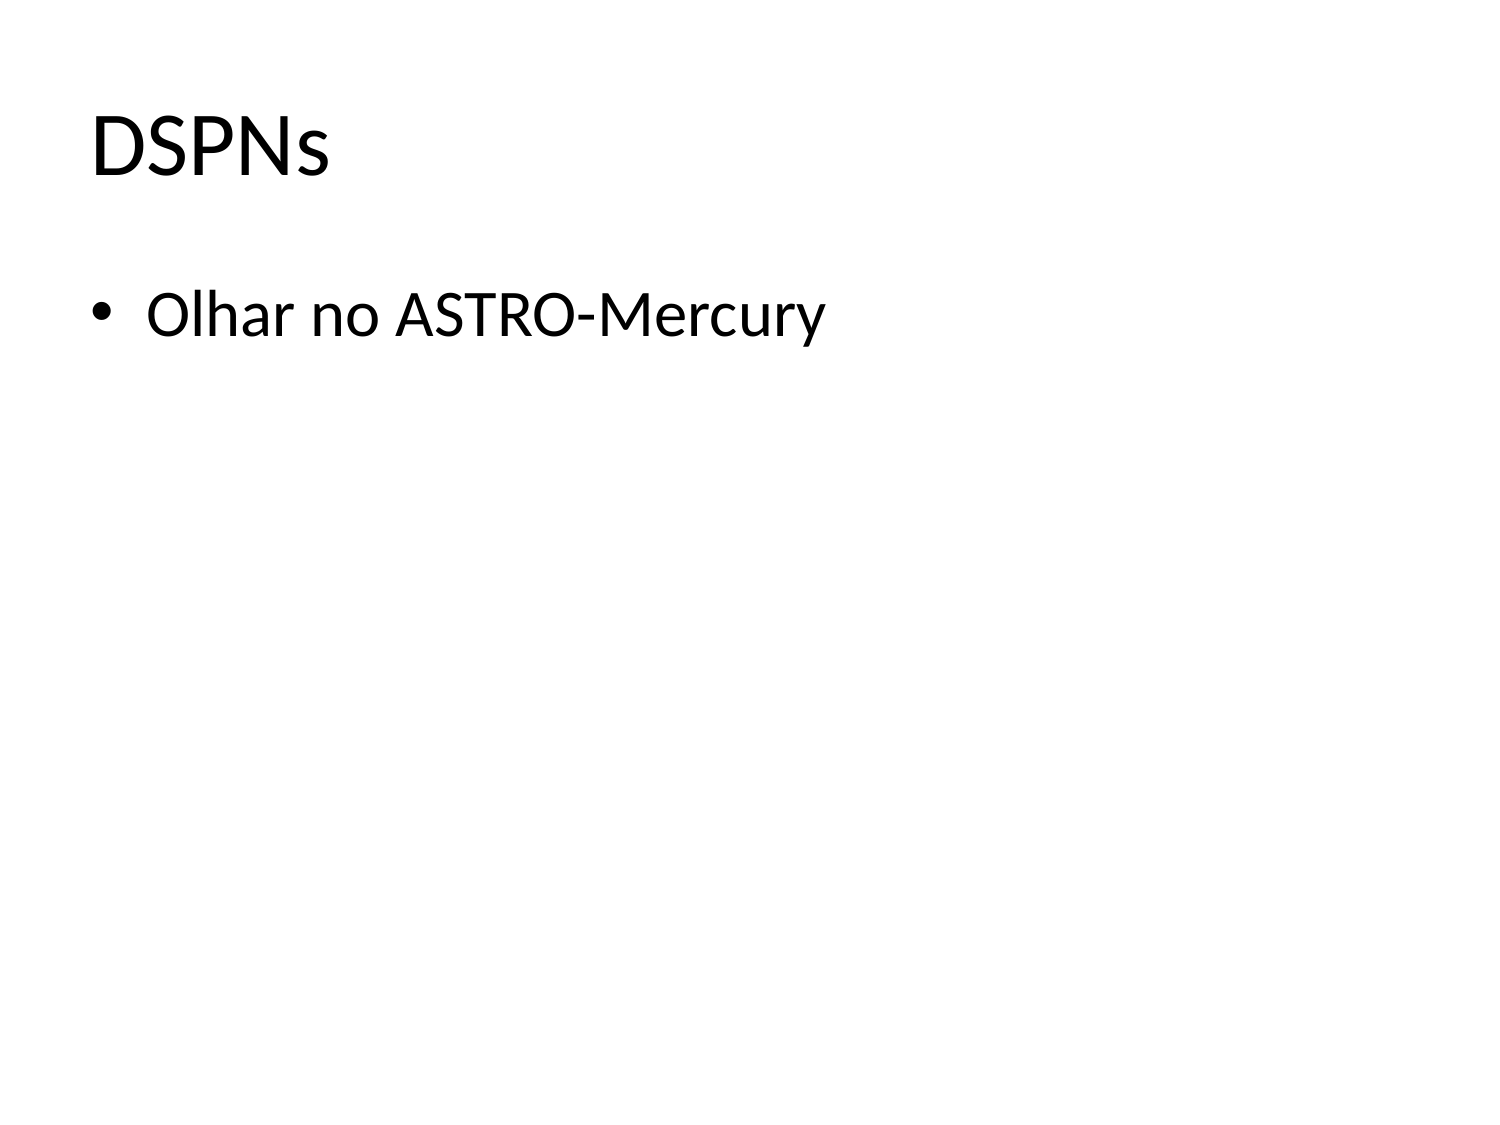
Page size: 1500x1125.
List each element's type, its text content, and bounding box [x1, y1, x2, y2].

list Olhar no ASTRO-Mercury [75, 262, 1425, 1005]
title DSPNs [75, 45, 1425, 233]
